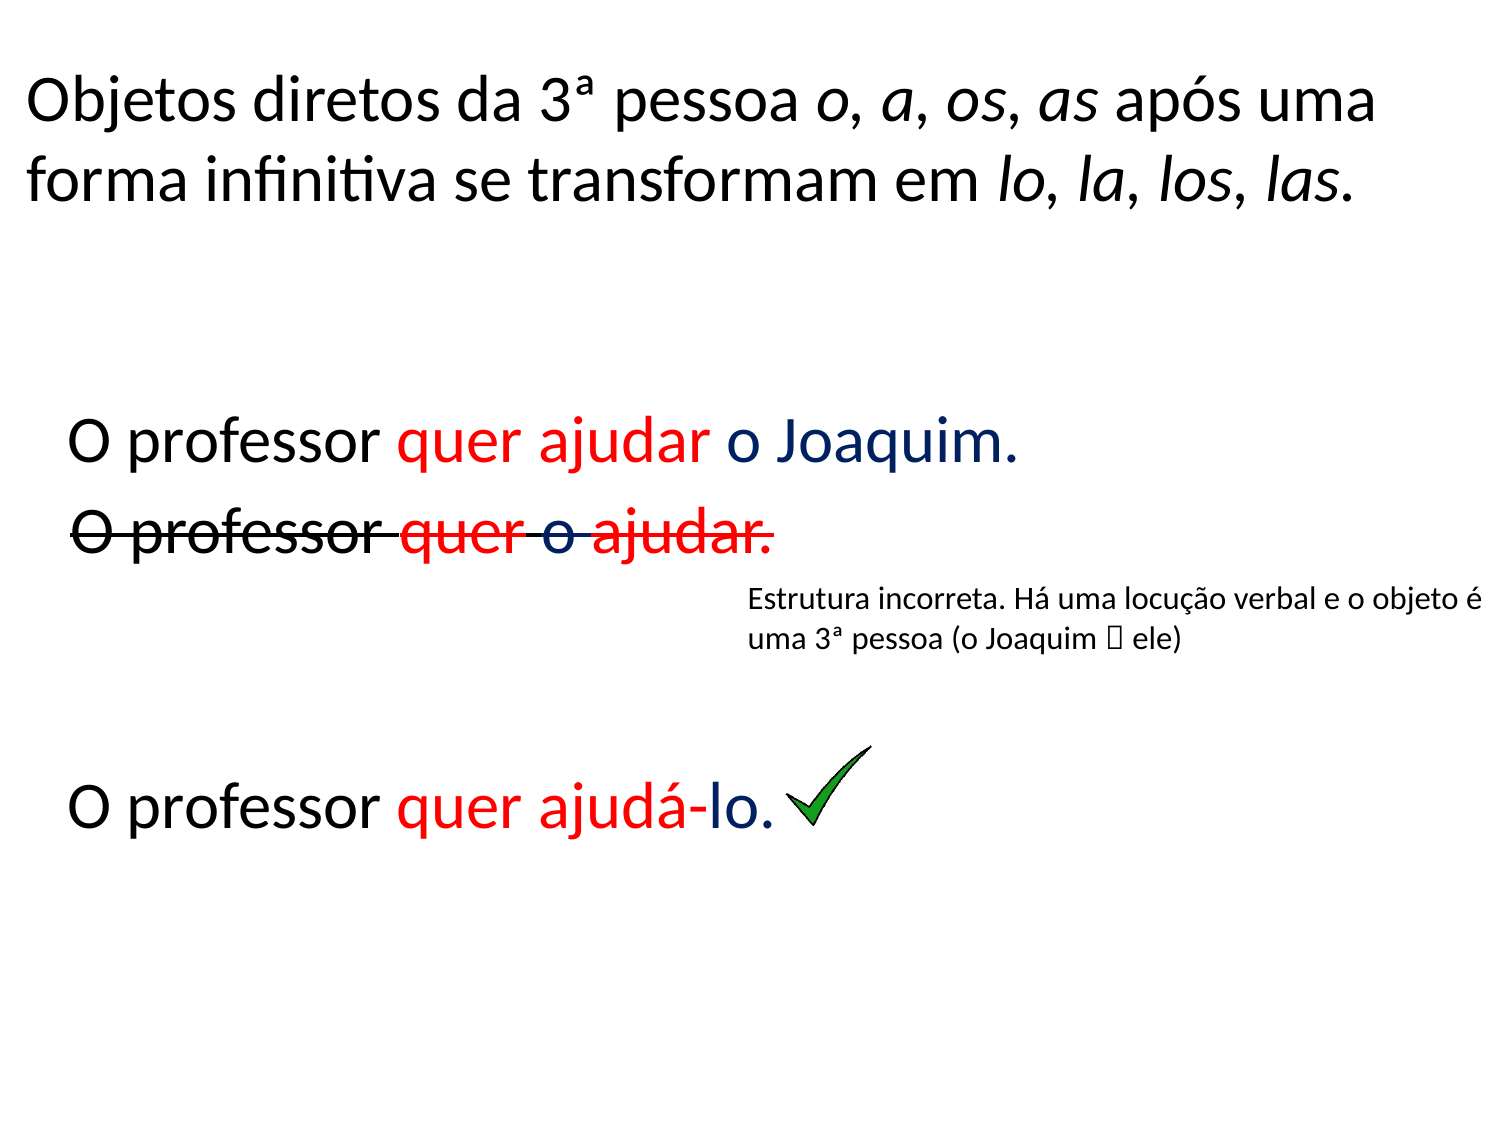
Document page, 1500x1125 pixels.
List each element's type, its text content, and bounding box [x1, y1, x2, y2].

text_box Estrutura incorreta. Há uma locução verbal e o objeto é uma 3ª pessoa (o Joaquim  ele) [732, 569, 1500, 665]
text_box O professor quer ajudar o Joaquim. [52, 388, 1104, 489]
list Objetos diretos da 3ª pessoa o, a, os, as após uma forma infinitiva se transformam em lo, la, los, las. [11, 47, 1500, 339]
picture [785, 745, 872, 826]
text_box O professor quer ajudá-lo. [52, 754, 1104, 855]
text_box O professor quer o ajudar. [55, 479, 1107, 580]
